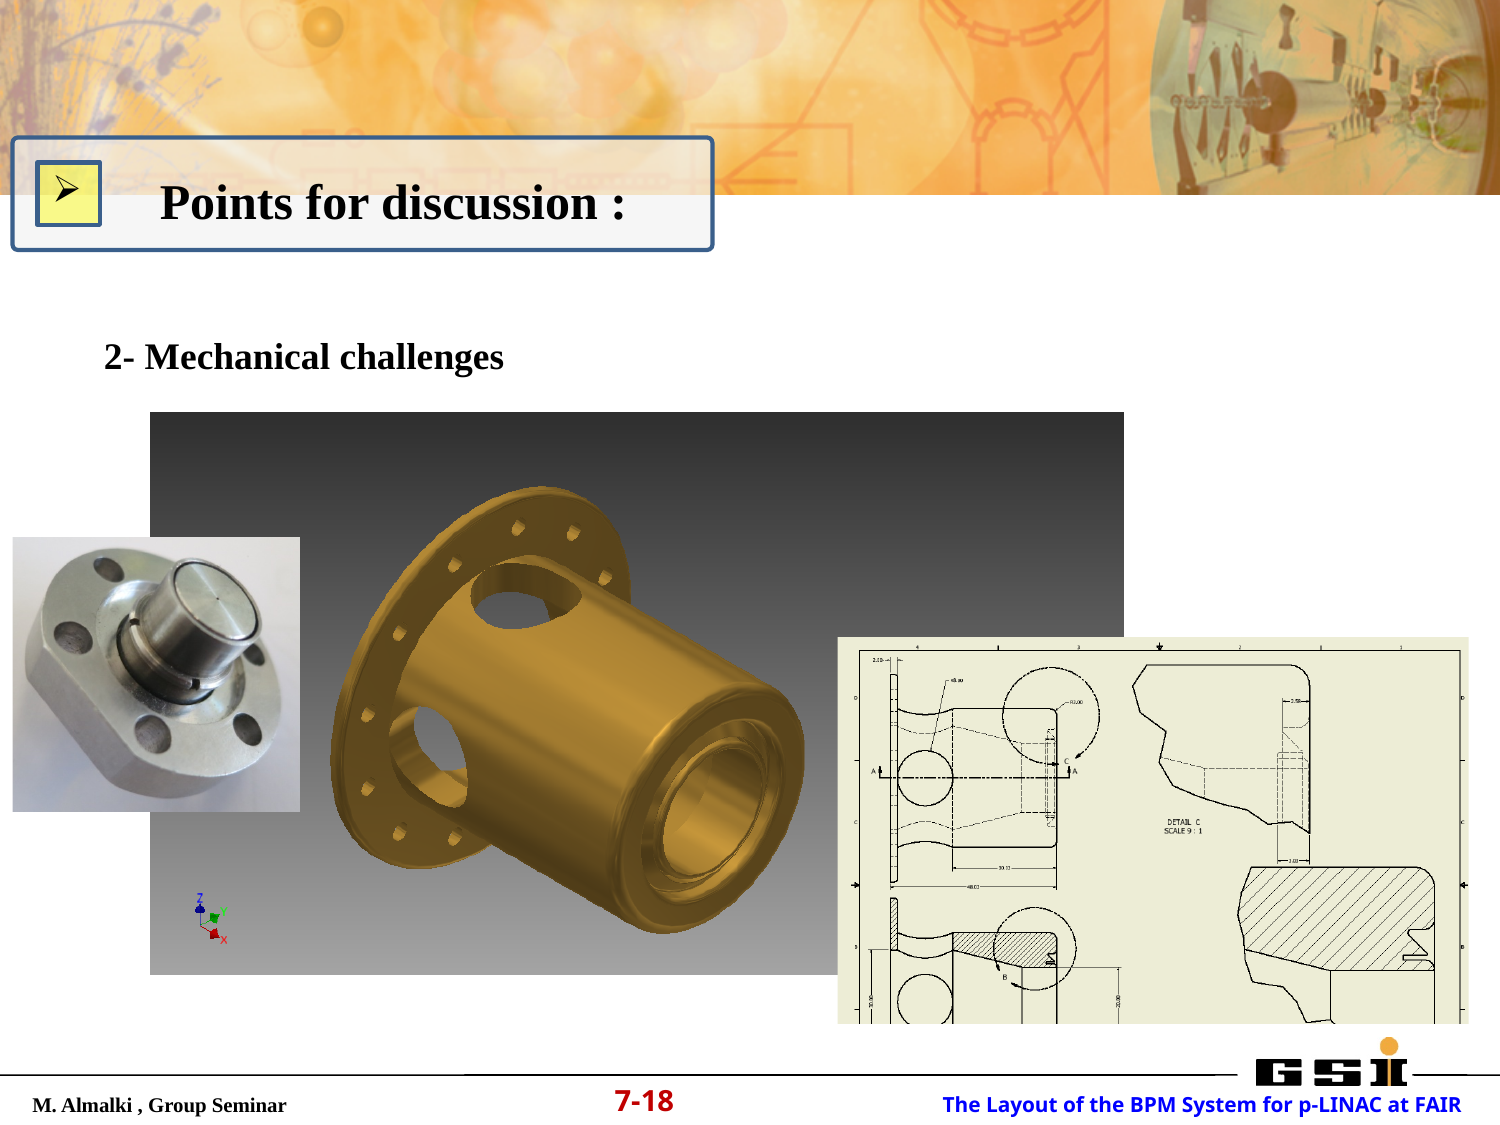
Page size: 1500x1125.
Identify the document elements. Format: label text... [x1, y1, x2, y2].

text_box M. Almalki , Group Seminar The Layout of the BPM System for p-LINAC at FAIR [689, 1093, 1477, 1125]
picture [12, 412, 1469, 1024]
text_box 7-18 [599, 1093, 689, 1125]
text_box M. Almalki , Group Seminar The Layout of the BPM System for p-LINAC at FAIR [17, 1093, 599, 1125]
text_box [0, 0, 1500, 1086]
